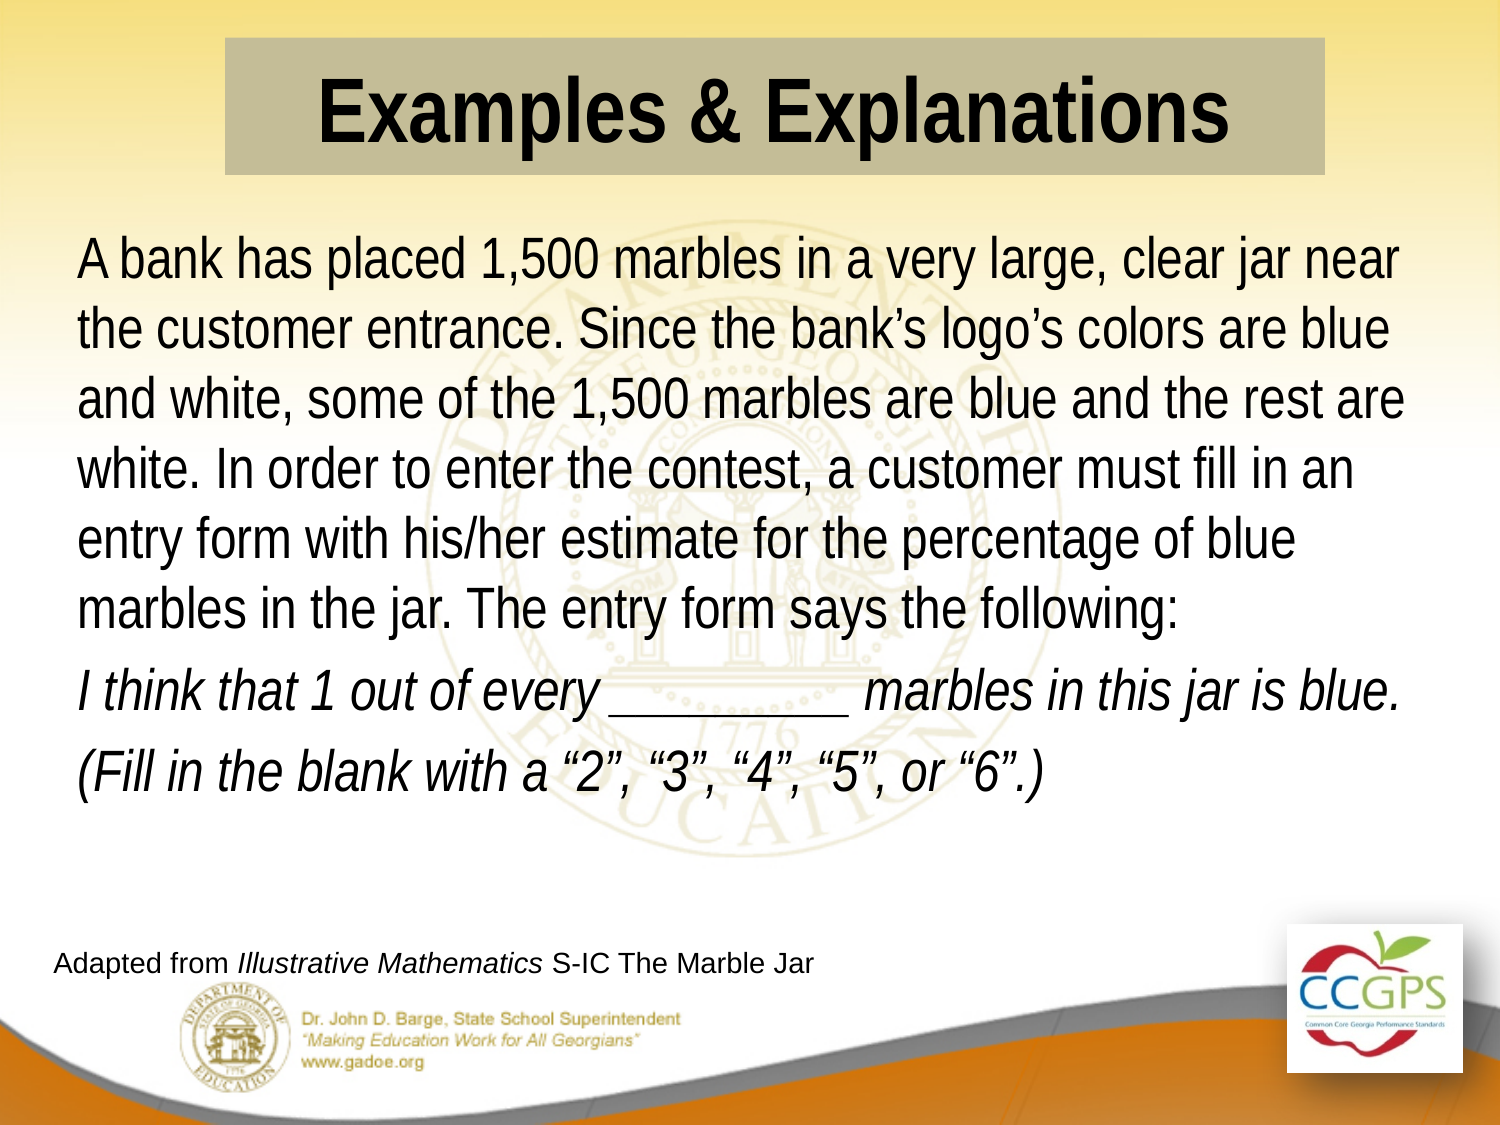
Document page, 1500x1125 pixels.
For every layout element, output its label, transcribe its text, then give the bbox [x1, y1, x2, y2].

picture [0, 0, 1500, 1125]
subtitle A bank has placed 1,500 marbles in a very large, clear jar near the customer entrance. Since the bank’s logo’s colors are blue and white, some of the 1,500 marbles are blue and the rest are white. In order to enter the contest, a customer must fill in an entry form with his/her estimate for the percentage of blue marbles in the jar. The entry form says the following: I think that 1 out of every _________ marbles in this jar is blue. (Fill in the blank with a “2”, “3”, “4”, “5”, or “6”.) [62, 212, 1438, 926]
title Examples & Explanations [224, 37, 1326, 176]
text_box Adapted from Illustrative Mathematics S-IC The Marble Jar [38, 936, 830, 987]
